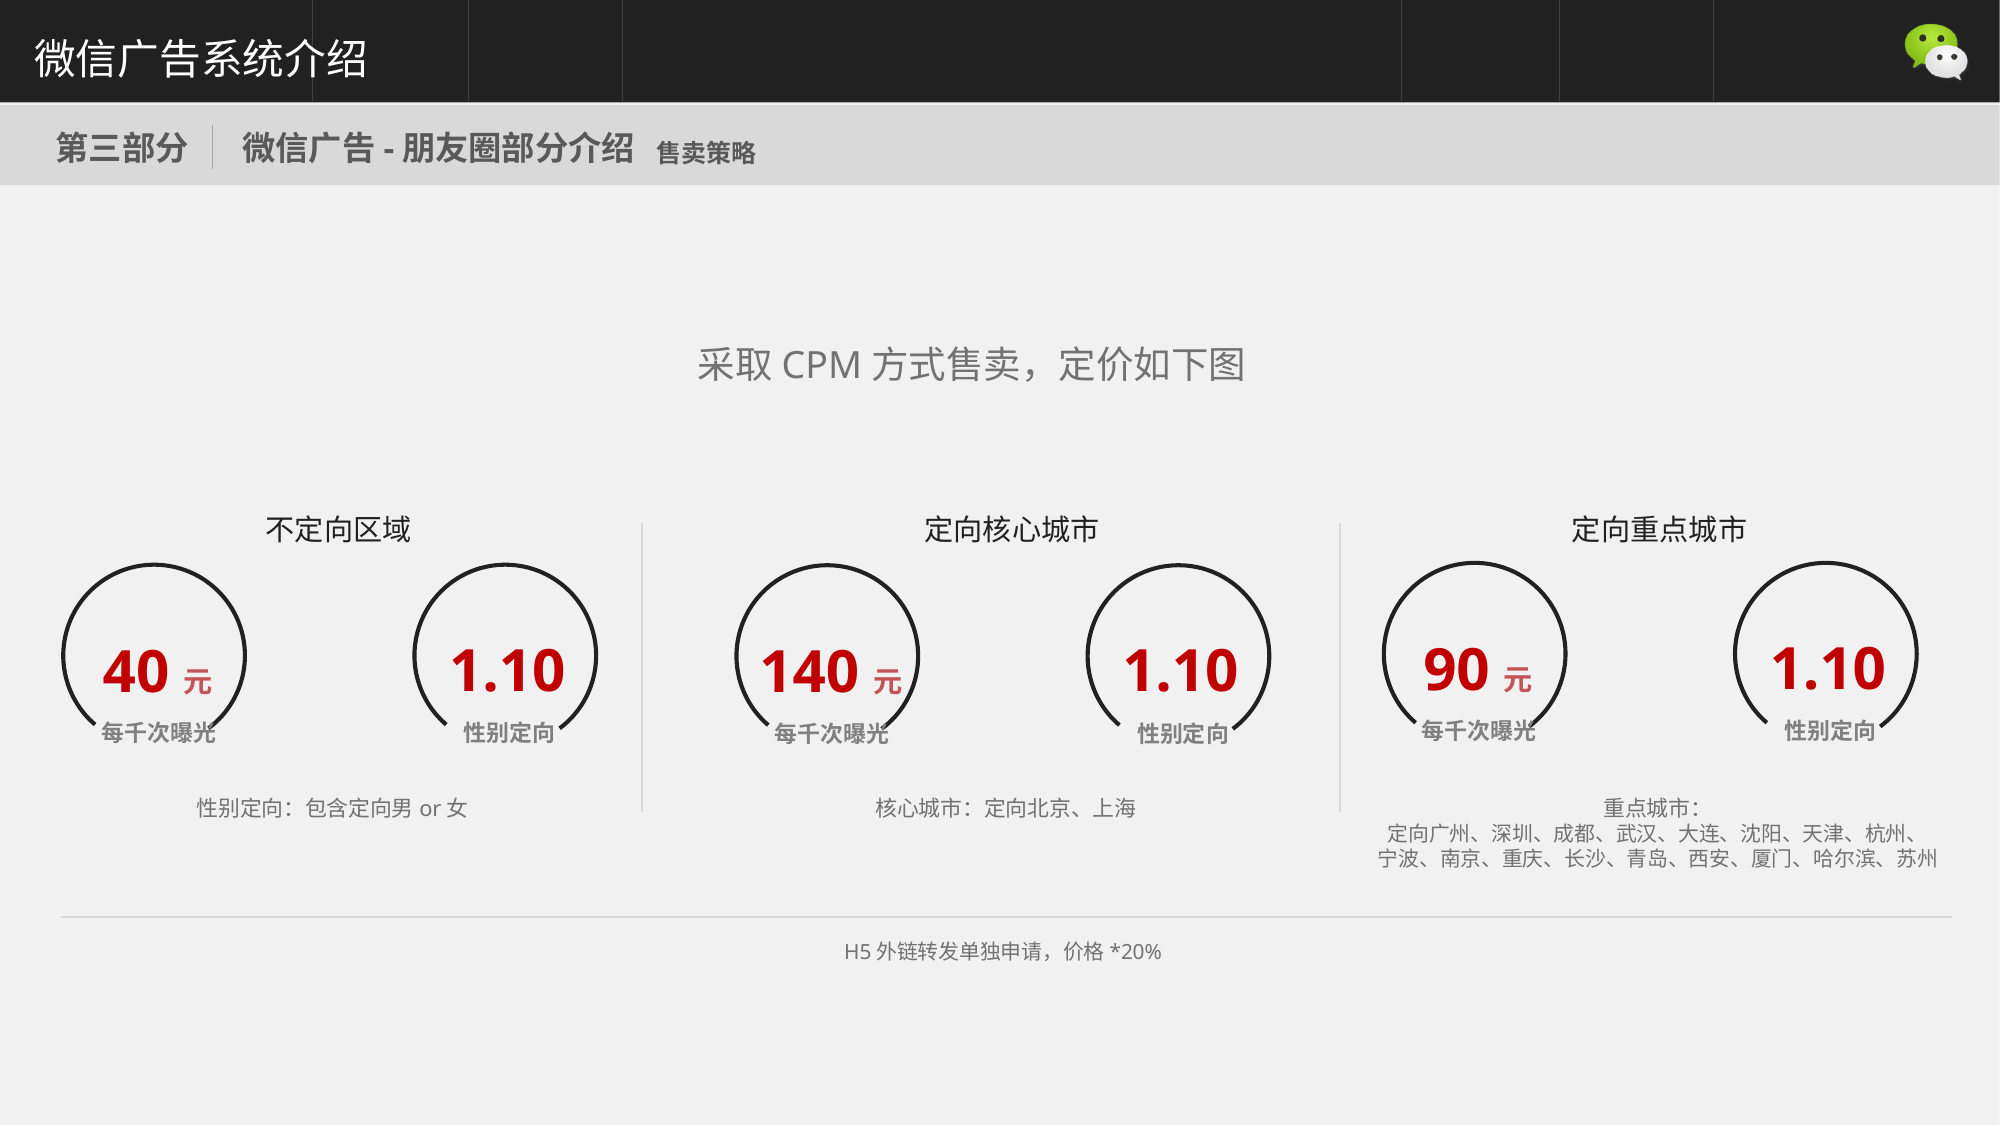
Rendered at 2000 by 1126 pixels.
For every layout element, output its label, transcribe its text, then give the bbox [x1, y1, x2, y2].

text_box [737, 561, 918, 626]
text_box 定向重点城市 [1488, 503, 1831, 554]
text_box [415, 560, 596, 625]
text_box 1.10 [1703, 623, 1952, 709]
text_box 1.10 [383, 625, 632, 711]
text_box 40元 [33, 626, 282, 712]
text_box 1.10 [1056, 625, 1305, 711]
text_box [1384, 558, 1565, 624]
text_box 每千次曝光 [754, 712, 910, 754]
text_box 定向核心城市 [840, 503, 1184, 554]
text_box [1088, 561, 1269, 625]
list 微信广告系统介绍 [19, 19, 882, 98]
title 微信广告-朋友圈部分介绍 [227, 119, 693, 176]
text_box 140元 [706, 626, 955, 712]
text_box 每千次曝光 [80, 712, 237, 754]
text_box 性别定向：包含定向男or女 [161, 787, 504, 829]
text_box 重点城市： 定向广州、深圳、成都、武汉、大连、沈阳、天津、杭州、 宁波、南京、重庆、长沙、青岛、西安、厦门、哈尔滨、苏州 [1353, 787, 1963, 879]
text_box [1735, 558, 1916, 623]
text_box 售卖策略 [641, 129, 981, 175]
text_box H5外链转发单独申请，价格*20% [812, 930, 1194, 971]
picture [1890, 12, 1980, 97]
text_box [63, 560, 245, 626]
text_box 不定向区域 [167, 503, 511, 554]
list 第三部分 [40, 119, 209, 176]
text_box 性别定向 [1752, 709, 1909, 752]
text_box 性别定向 [432, 711, 588, 754]
text_box 采取CPM方式售卖，定价如下图 [682, 333, 1631, 394]
text_box 性别定向 [1105, 711, 1261, 754]
text_box 每千次曝光 [1401, 710, 1557, 752]
text_box 核心城市：定向北京、上海 [834, 787, 1178, 829]
text_box 90元 [1354, 624, 1603, 710]
